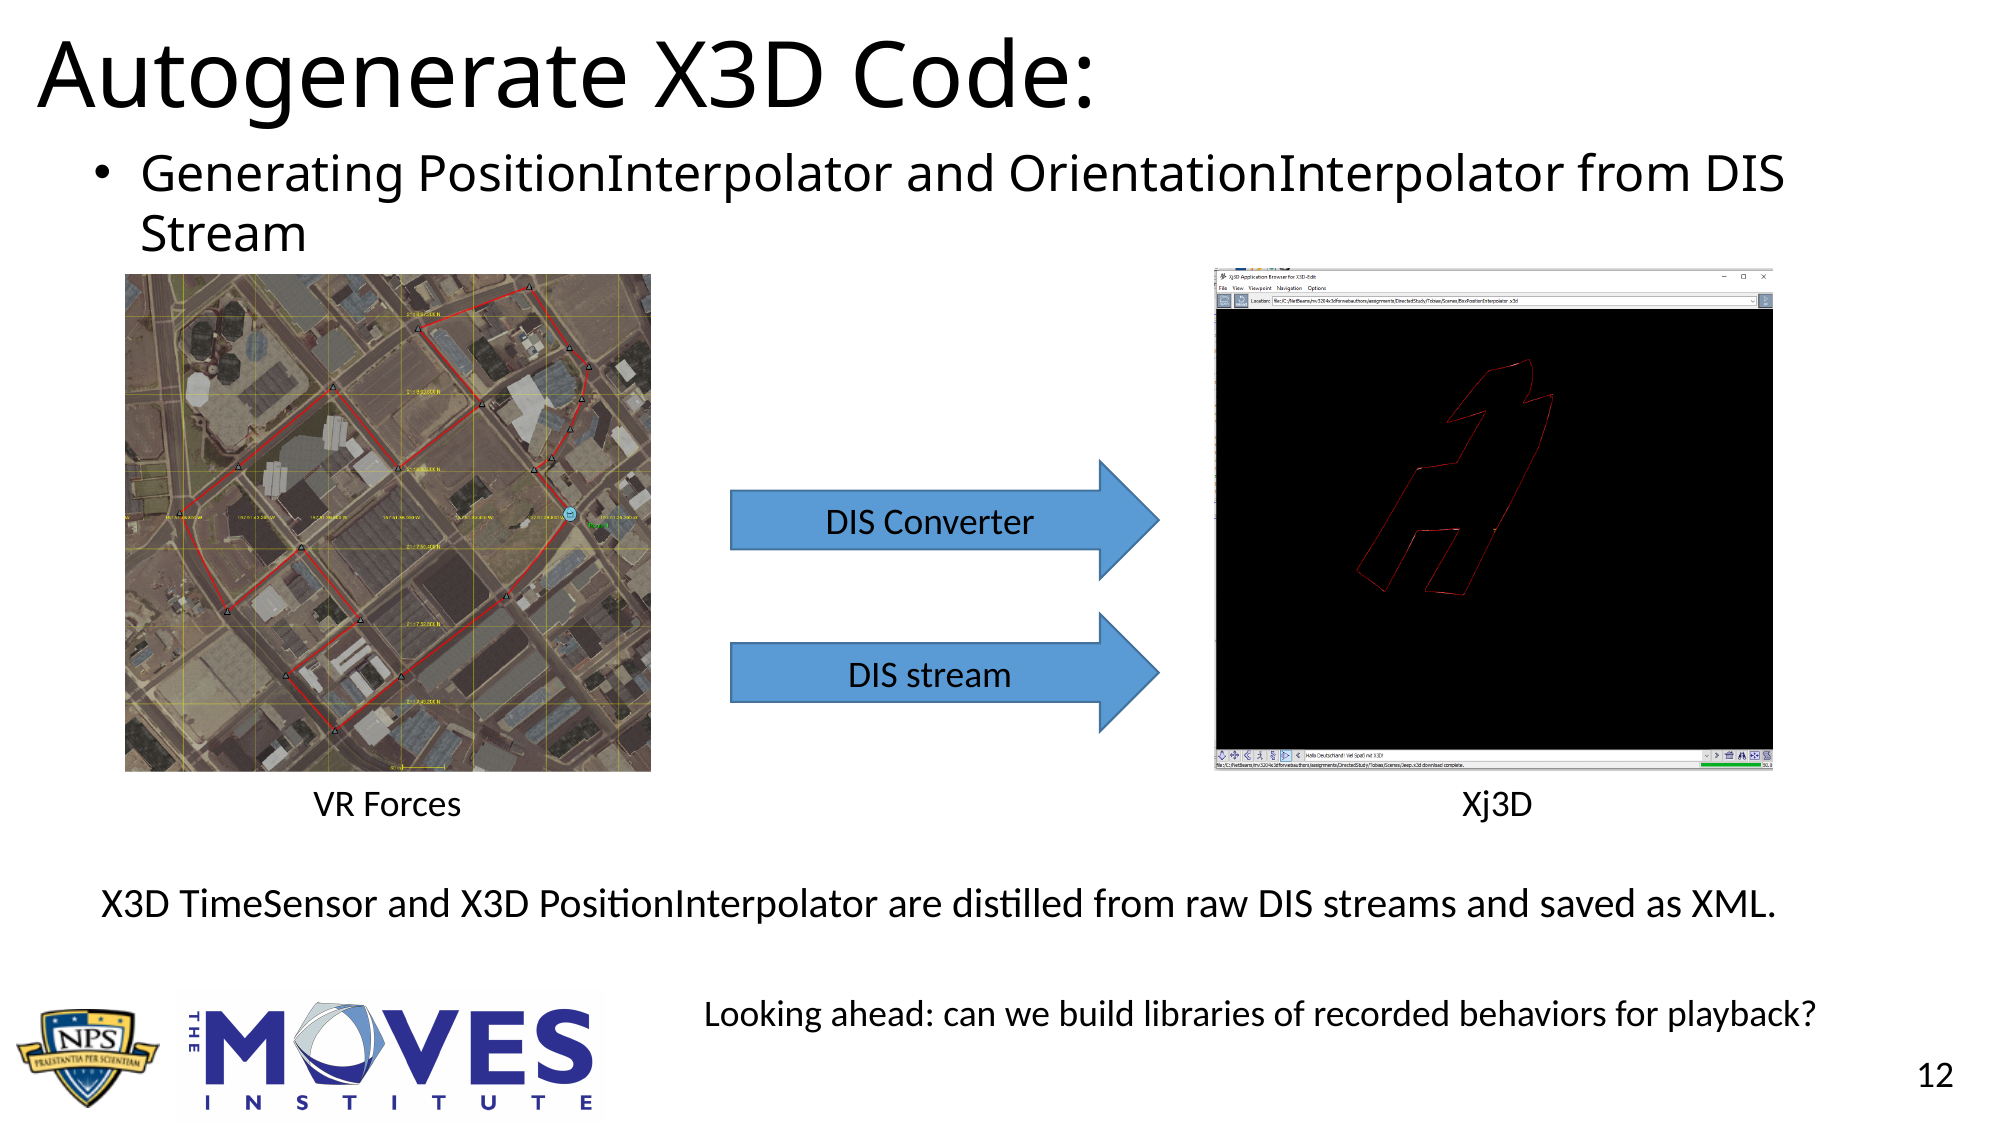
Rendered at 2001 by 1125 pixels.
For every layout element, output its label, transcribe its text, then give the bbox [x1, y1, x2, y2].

text_box DIS Converter [730, 458, 1161, 582]
text_box Looking ahead: can we build libraries of recorded behaviors for playback? [689, 982, 1834, 1042]
text_box DIS stream [730, 611, 1161, 734]
picture [1214, 268, 1773, 771]
text_box X3D TimeSensor and X3D PositionInterpolator are distilled from raw DIS streams and saved as XML. [86, 868, 1850, 934]
text_box VR Forces [298, 772, 477, 832]
picture [16, 1009, 160, 1108]
text_box Autogenerate X3D Code: [22, 7, 1977, 133]
picture [176, 988, 605, 1124]
text_box Xj3D [1447, 772, 1548, 832]
picture [125, 274, 651, 772]
text_box Generating PositionInterpolator and OrientationInterpolator from DIS Stream [78, 134, 1922, 269]
text_box 12 [1888, 1042, 1969, 1105]
